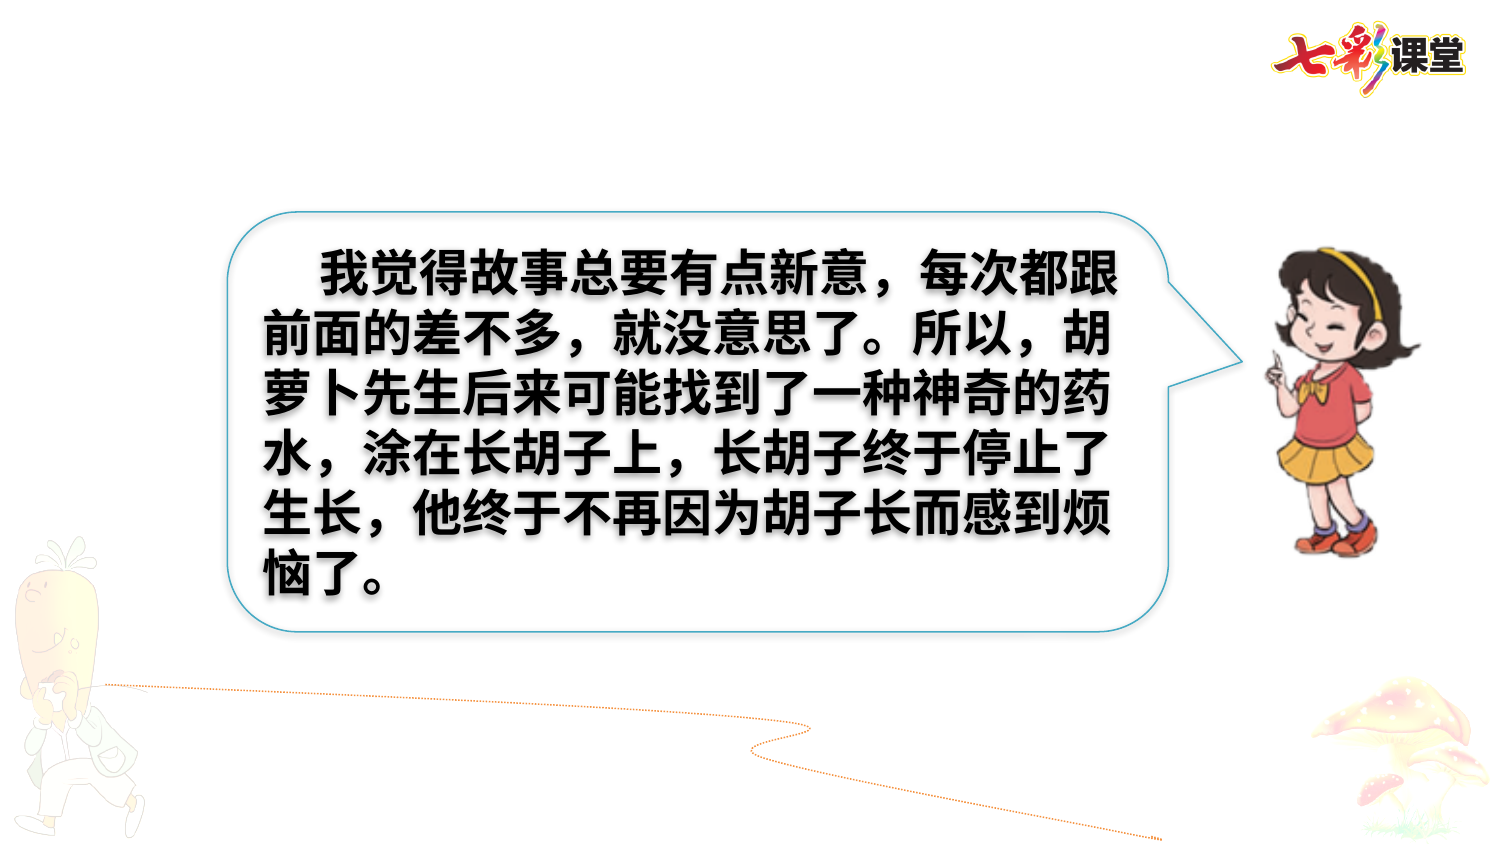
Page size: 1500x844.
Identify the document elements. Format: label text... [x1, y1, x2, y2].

text_box 我觉得故事总要有点新意，每次都跟前面的差不多，就没意思了。所以，胡萝卜先生后来可能找到了一种神奇的药水，涂在长胡子上，长胡子终于停止了生长，他终于不再因为胡子长而感到烦恼了。 [226, 211, 1240, 633]
picture [1245, 244, 1426, 562]
picture [1269, 20, 1468, 98]
